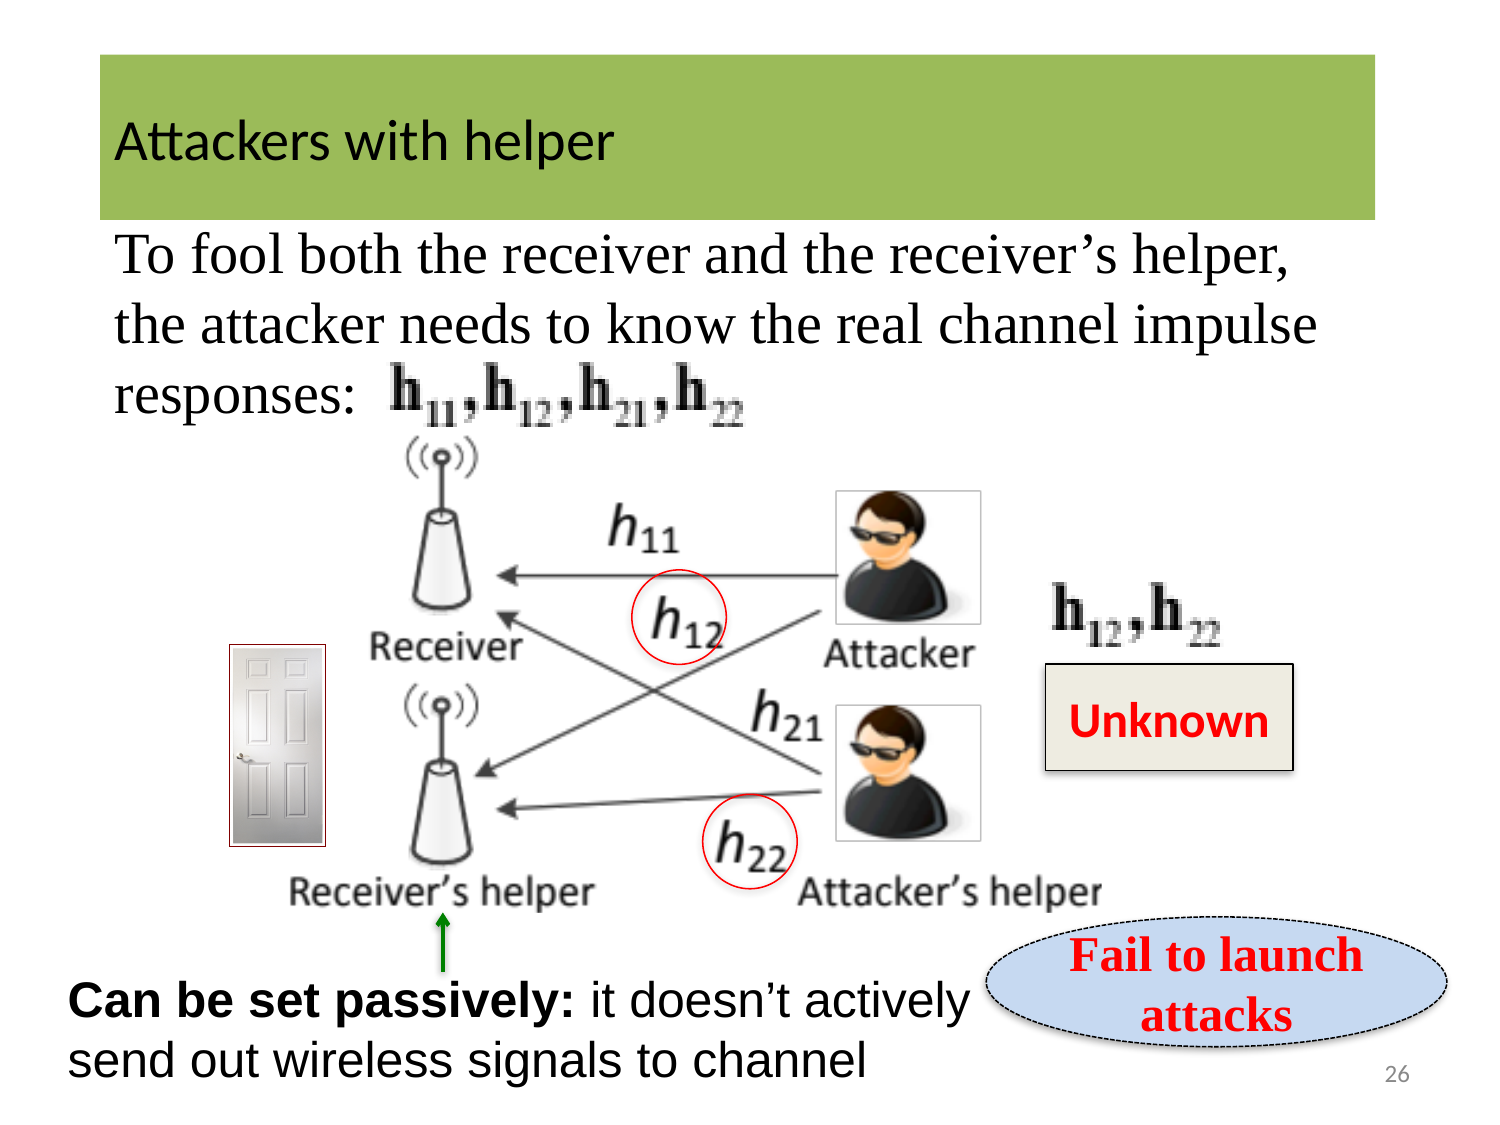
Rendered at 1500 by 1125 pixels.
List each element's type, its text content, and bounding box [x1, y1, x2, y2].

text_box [1045, 569, 1294, 771]
text_box Fail to launch attacks [985, 916, 1448, 1042]
slide_number 26 [1074, 1042, 1425, 1103]
text_box Attackers with helper [100, 54, 1376, 208]
text_box To fool both the receiver and the receiver’s helper, the attacker needs to know the real channel impulse responses: [100, 208, 1388, 433]
picture [229, 432, 1102, 913]
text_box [383, 349, 751, 433]
text_box Can be set passively: it doesn’t actively send out wireless signals to channel [53, 959, 1010, 1095]
